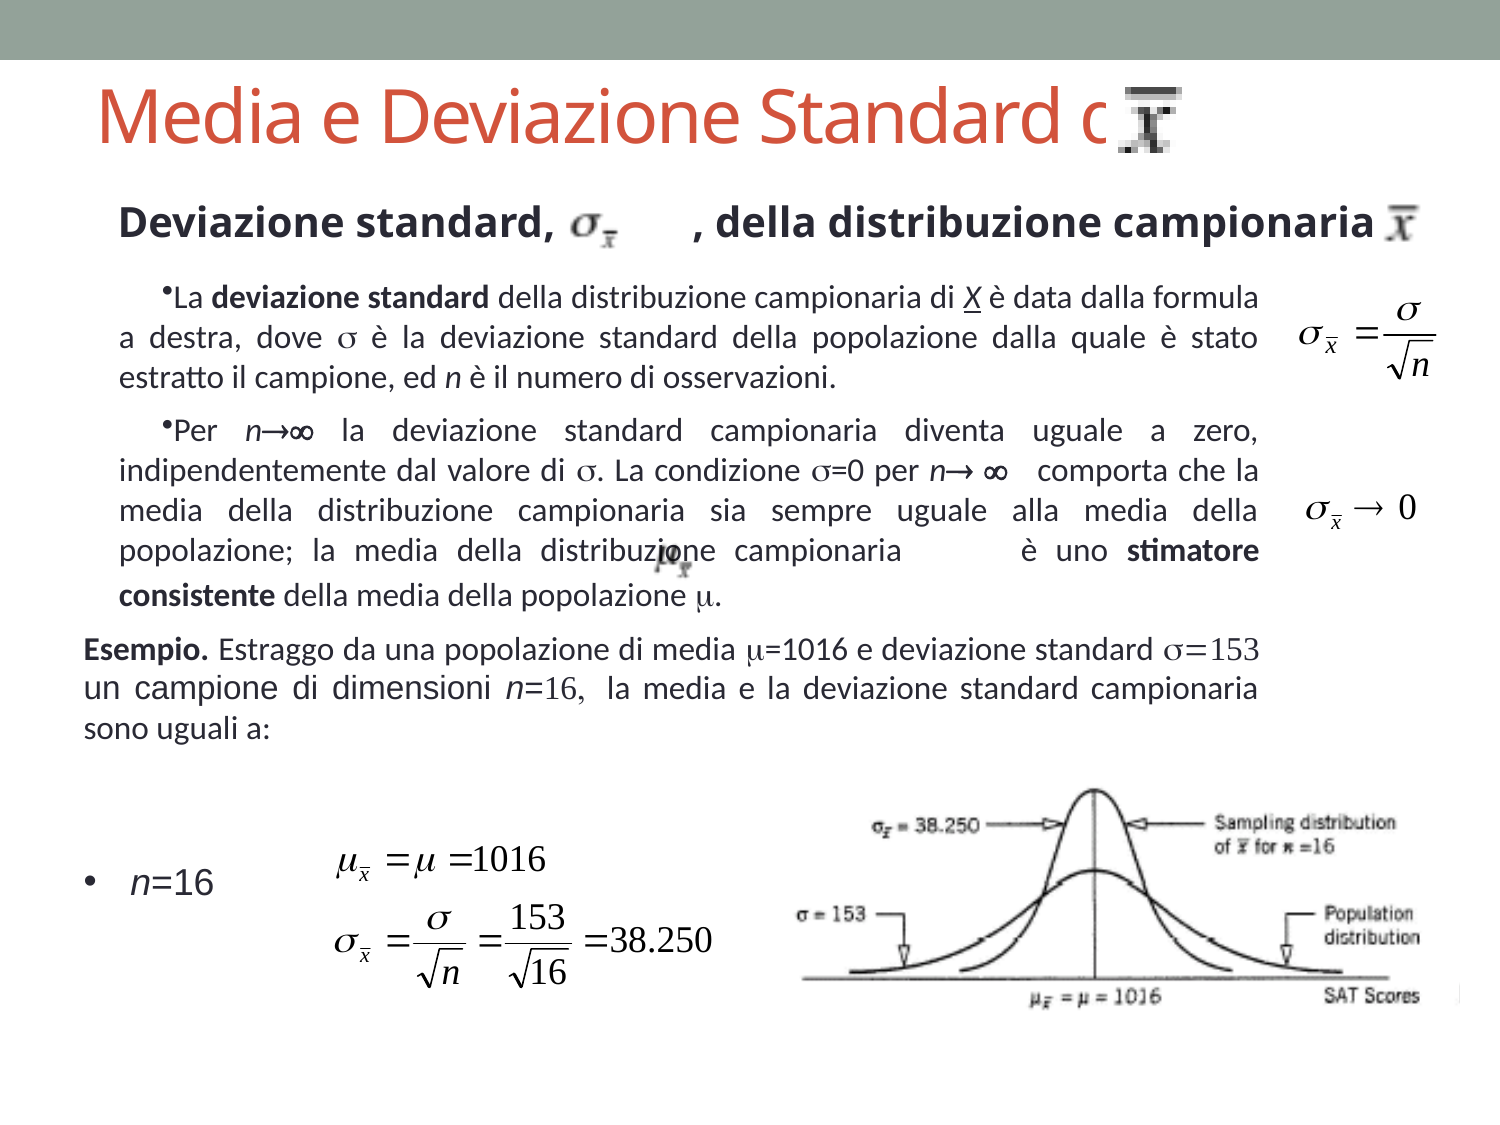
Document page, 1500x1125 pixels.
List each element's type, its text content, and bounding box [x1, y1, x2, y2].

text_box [1300, 482, 1422, 539]
text_box n=16 [68, 850, 270, 911]
text_box Deviazione standard, , della distribuzione campionaria di [59, 188, 1464, 254]
picture [751, 735, 1460, 1067]
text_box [566, 195, 622, 255]
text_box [650, 520, 698, 581]
text_box La deviazione standard della distribuzione campionaria di X è data dalla formula a destra, dove s è la deviazione standard della popolazione dalla quale è stato estratto il campione, ed n è il numero di osservazioni. Per n la deviazione standard campionaria diventa uguale a zero, indipendentemente dal valore di s. La condizione s=0 per n  comporta che la media della distribuzione campionaria sia sempre uguale alla media della popolazione; la media della distribuzione campionaria mX è uno stimatore consistente della media della popolazione m. Esempio. Estraggo da una popolazione di media m=1016 e deviazione standard s=153 un campione di dimensioni n=16, la media e la deviazione standard campionaria sono uguali a: [68, 267, 1275, 762]
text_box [328, 833, 721, 998]
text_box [1379, 196, 1425, 250]
title Media e Deviazione Standard di [80, 52, 1415, 174]
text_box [1293, 284, 1444, 389]
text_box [1105, 68, 1190, 168]
